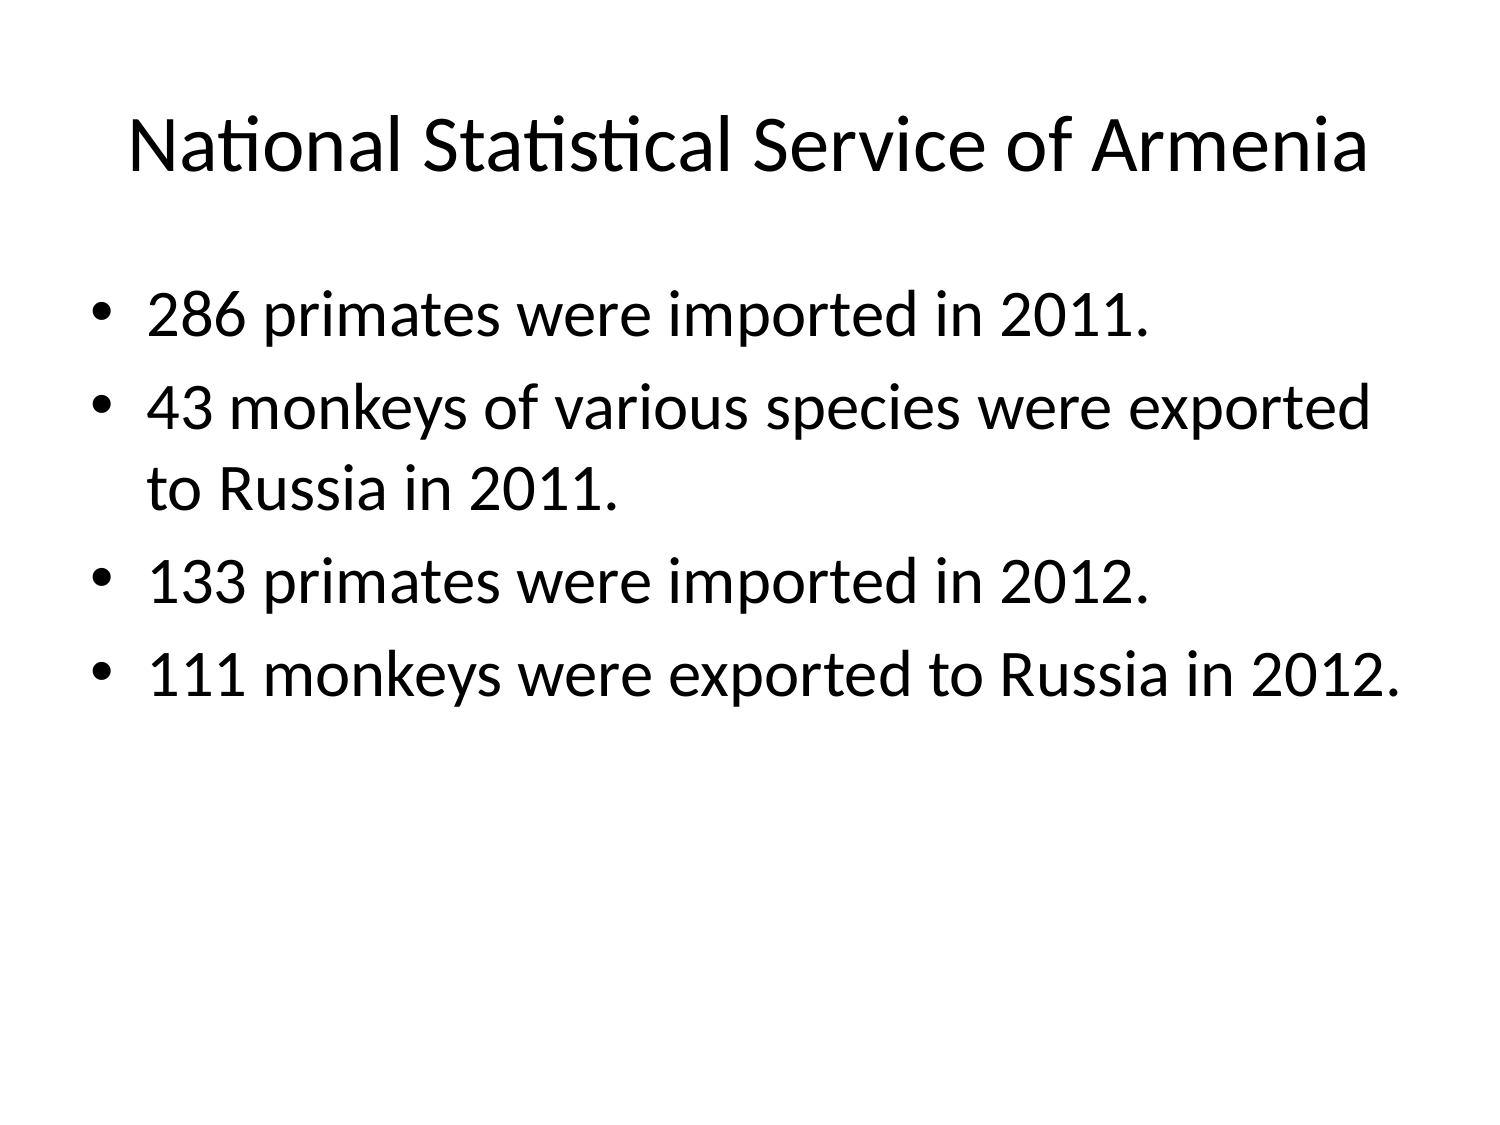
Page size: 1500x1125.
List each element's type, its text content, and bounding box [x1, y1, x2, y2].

list 286 primates were imported in 2011. 43 monkeys of various species were exported to Russia in 2011. 133 primates were imported in 2012. 111 monkeys were exported to Russia in 2012. [75, 262, 1425, 1005]
title National Statistical Service of Armenia [75, 45, 1425, 233]
